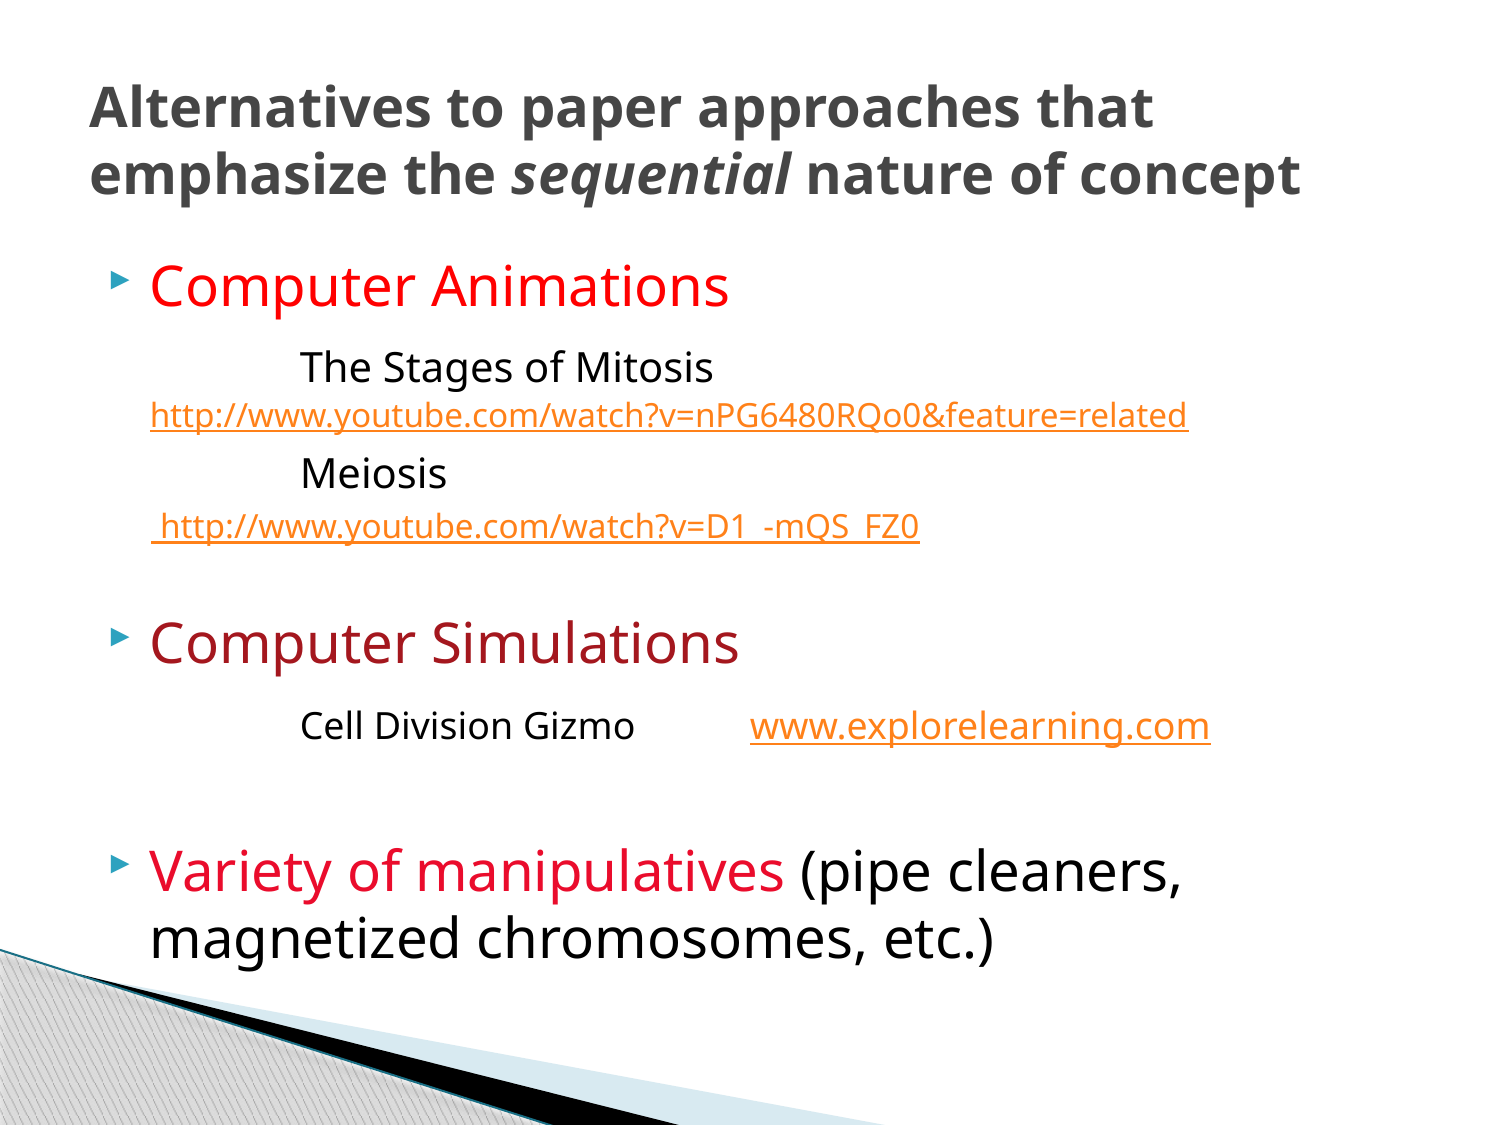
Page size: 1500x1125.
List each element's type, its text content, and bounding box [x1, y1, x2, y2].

title Alternatives to paper approaches that emphasize the sequential nature of concept [75, 45, 1425, 233]
list Computer Animations The Stages of Mitosis http://www.youtube.com/watch?v=nPG6480RQo0&feature=related Meiosis http://www.youtube.com/watch?v=D1_-mQS_FZ0 Computer Simulations Cell Division Gizmo www.explorelearning.com Variety of manipulatives (pipe cleaners, magnetized chromosomes, etc.) [75, 243, 1425, 986]
